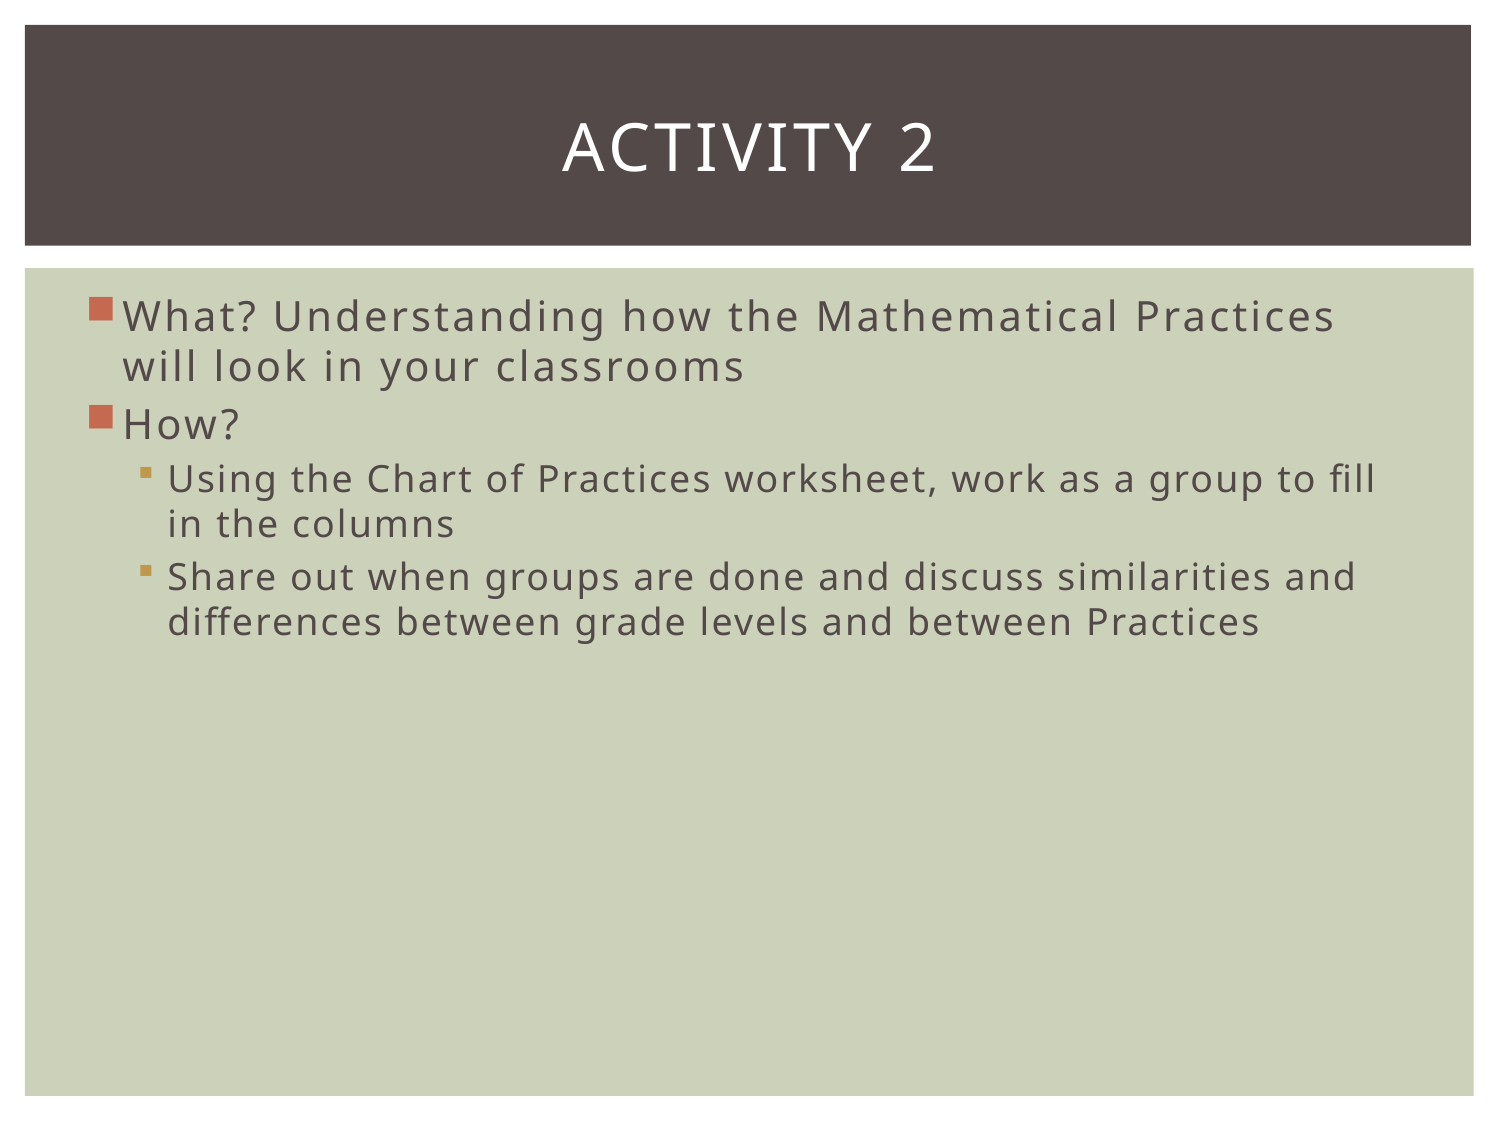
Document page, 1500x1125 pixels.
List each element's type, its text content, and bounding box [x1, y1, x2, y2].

list What? Understanding how the Mathematical Practices will look in your classrooms How? Using the Chart of Practices worksheet, work as a group to fill in the columns Share out when groups are done and discuss similarities and differences between grade levels and between Practices [62, 281, 1442, 1005]
title Activity 2 [62, 58, 1438, 232]
